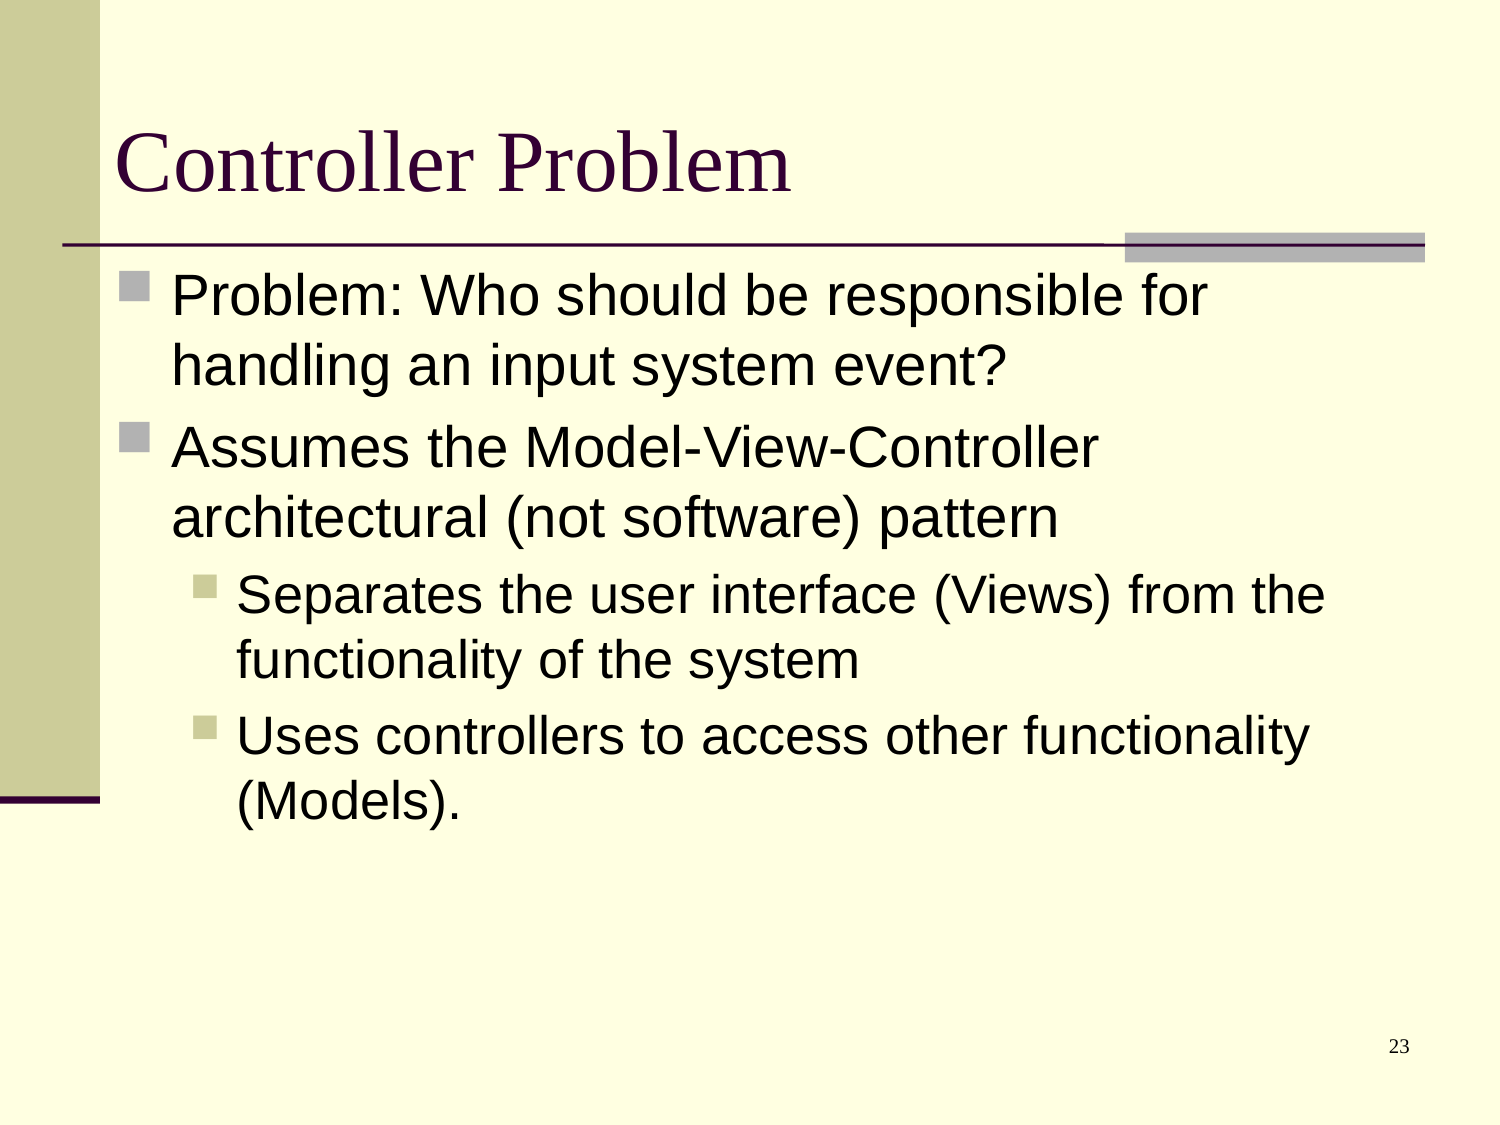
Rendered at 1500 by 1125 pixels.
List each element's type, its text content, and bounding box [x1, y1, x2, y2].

slide_number 23 [1112, 1024, 1426, 1101]
title Controller Problem [99, 62, 1376, 249]
list Problem: Who should be responsible for handling an input system event? Assumes the Model-View-Controller architectural (not software) pattern Separates the user interface (Views) from the functionality of the system Uses controllers to access other functionality (Models). [99, 249, 1376, 994]
